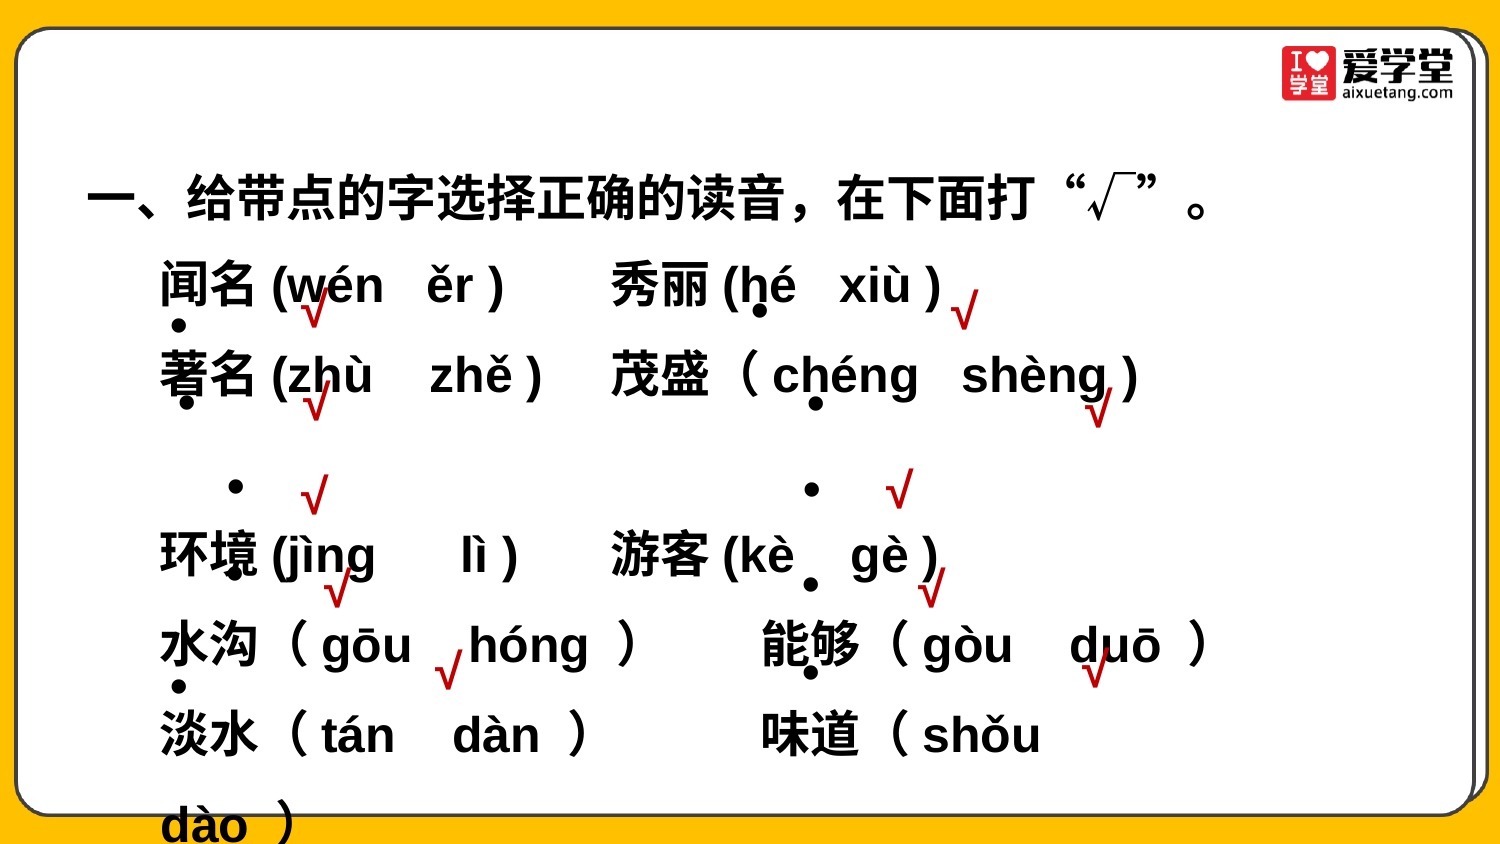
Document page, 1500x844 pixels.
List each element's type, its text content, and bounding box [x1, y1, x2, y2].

text_box √ [420, 632, 478, 707]
text_box • [787, 632, 835, 708]
text_box √ [286, 456, 345, 532]
text_box √ [309, 549, 368, 625]
text_box √ [286, 269, 345, 345]
text_box • [155, 285, 203, 361]
text_box √ [1067, 629, 1125, 705]
text_box √ [903, 549, 961, 625]
text_box 闻名(wén ěr ) 秀丽(hé xiù ) 著名(zhù zhě ) 茂盛（chénɡ shènɡ ) 环境(jìnɡ lì ) 游客(kè ɡè ) 水沟（ɡōu hónɡ ） 能够（ɡòu duō ） 淡水（tán dàn ） 味道（shǒu dào ） [72, 234, 1266, 844]
text_box • [792, 363, 840, 438]
text_box • [787, 543, 835, 619]
text_box • [155, 646, 203, 722]
text_box • [212, 446, 260, 521]
text_box √ [871, 450, 930, 526]
text_box • [788, 449, 836, 524]
text_box • [211, 532, 259, 608]
text_box √ [289, 363, 347, 438]
text_box √ [937, 272, 995, 347]
text_box • [736, 269, 784, 345]
text_box • [164, 362, 212, 438]
picture [0, 0, 1500, 844]
text_box 一、给带点的字选择正确的读音，在下面打“√”。 [71, 128, 1268, 234]
text_box √ [1070, 370, 1129, 445]
